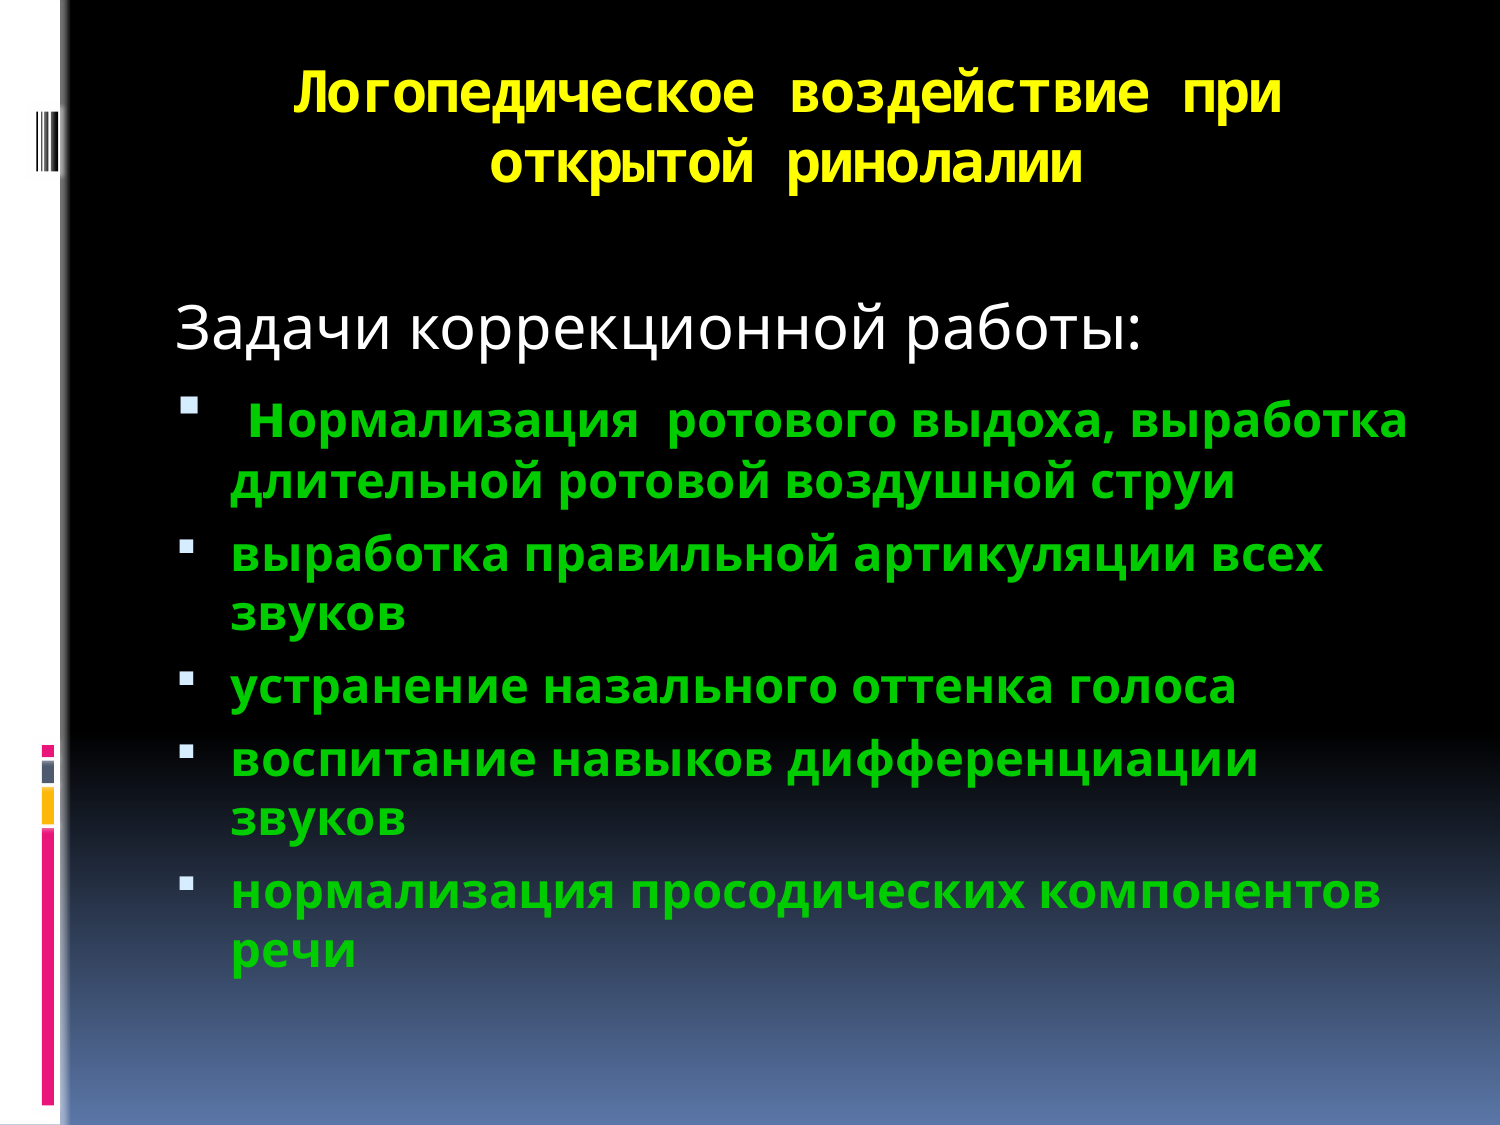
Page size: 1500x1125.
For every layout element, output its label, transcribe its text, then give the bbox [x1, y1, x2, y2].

title Логопедическое воздействие при открытой ринолалии [150, 46, 1425, 200]
list Задачи коррекционной работы: нормализация ротового выдоха, выработка длительной ротовой воздушной струи выработка правильной артикуляции всех звуков устранение назального оттенка голоса воспитание навыков дифференциации звуков нормализация просодических компонентов речи [150, 281, 1425, 1043]
